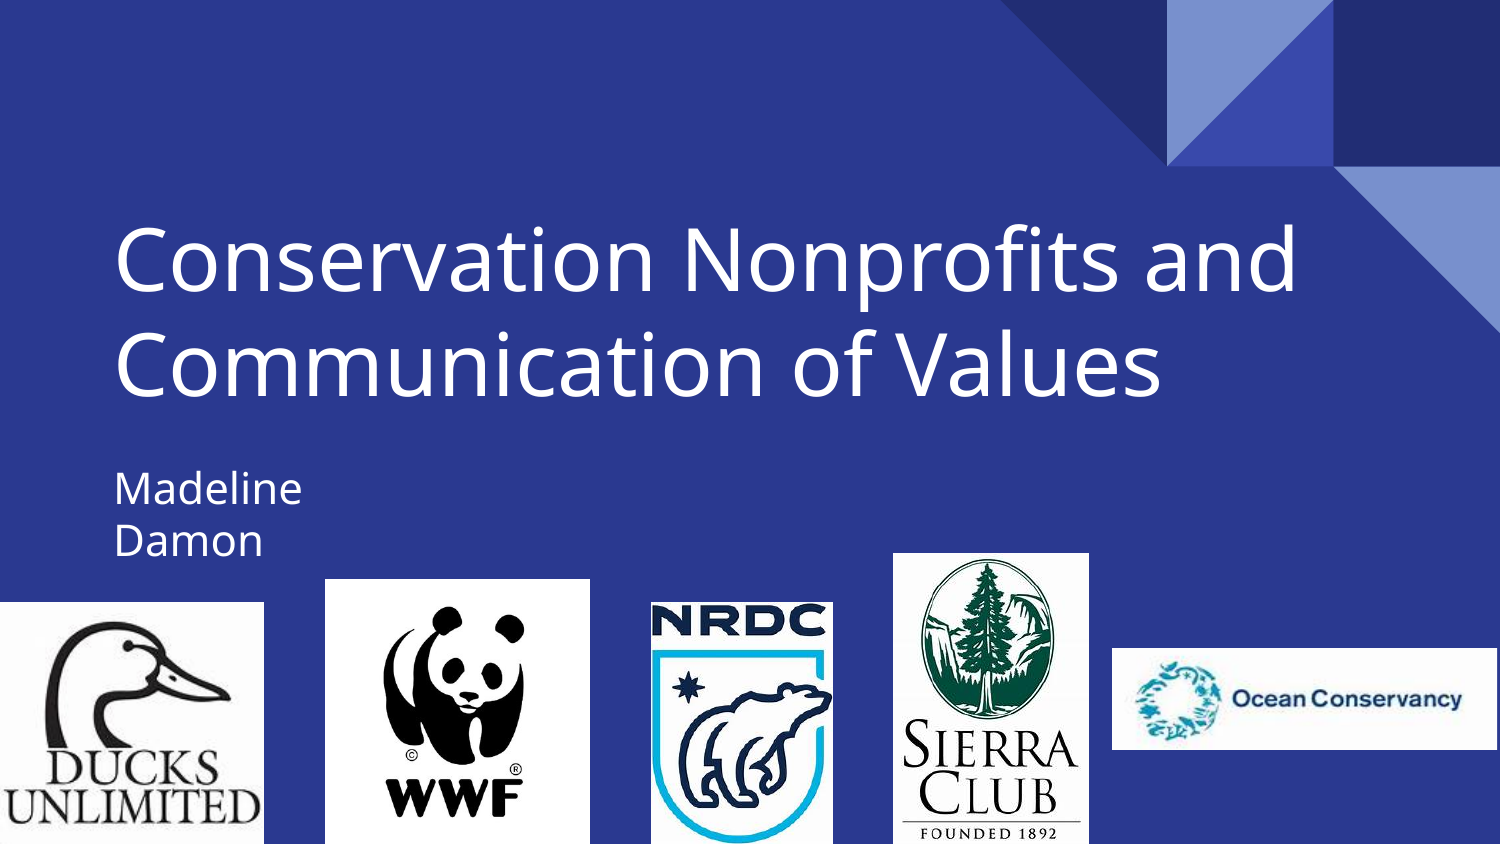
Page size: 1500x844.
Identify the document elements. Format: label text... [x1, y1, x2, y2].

picture [651, 602, 833, 844]
picture [325, 579, 590, 844]
subtitle Madeline Damon [98, 445, 463, 517]
picture [893, 553, 1498, 844]
picture [0, 602, 265, 844]
title Conservation Nonprofits and Communication of Values [98, 291, 1447, 429]
